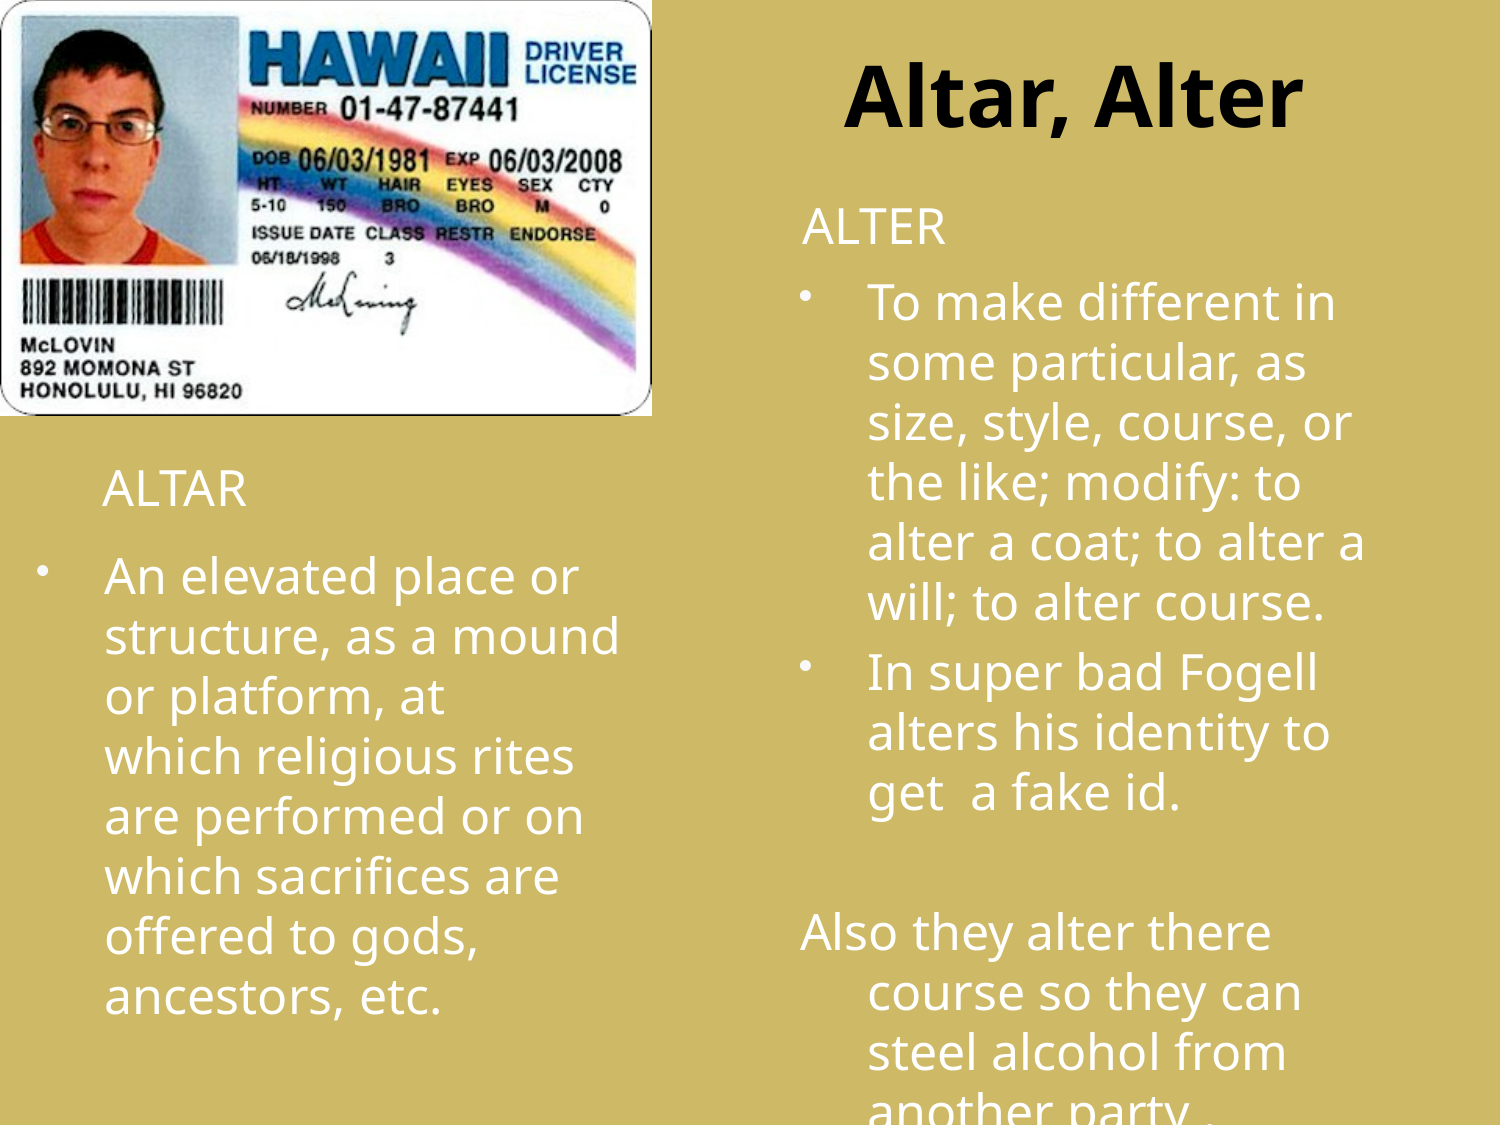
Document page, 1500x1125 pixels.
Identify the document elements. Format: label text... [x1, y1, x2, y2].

list To make different in some particular, as size, style, course, or the like; modify: to alter a coat; to alter a will; to alter course. In super bad Fogell alters his identity to get a fake id. Also they alter there course so they can steel alcohol from another party . [762, 262, 1426, 881]
list Alter [787, 162, 1451, 286]
list Altar [87, 424, 751, 549]
title Altar, Alter [652, 0, 1500, 188]
picture [0, 0, 652, 416]
list An elevated place or structure, as a mound or platform, at which religious rites are performed or on which sacrifices are offered to gods, ancestors, etc. [0, 537, 663, 1125]
